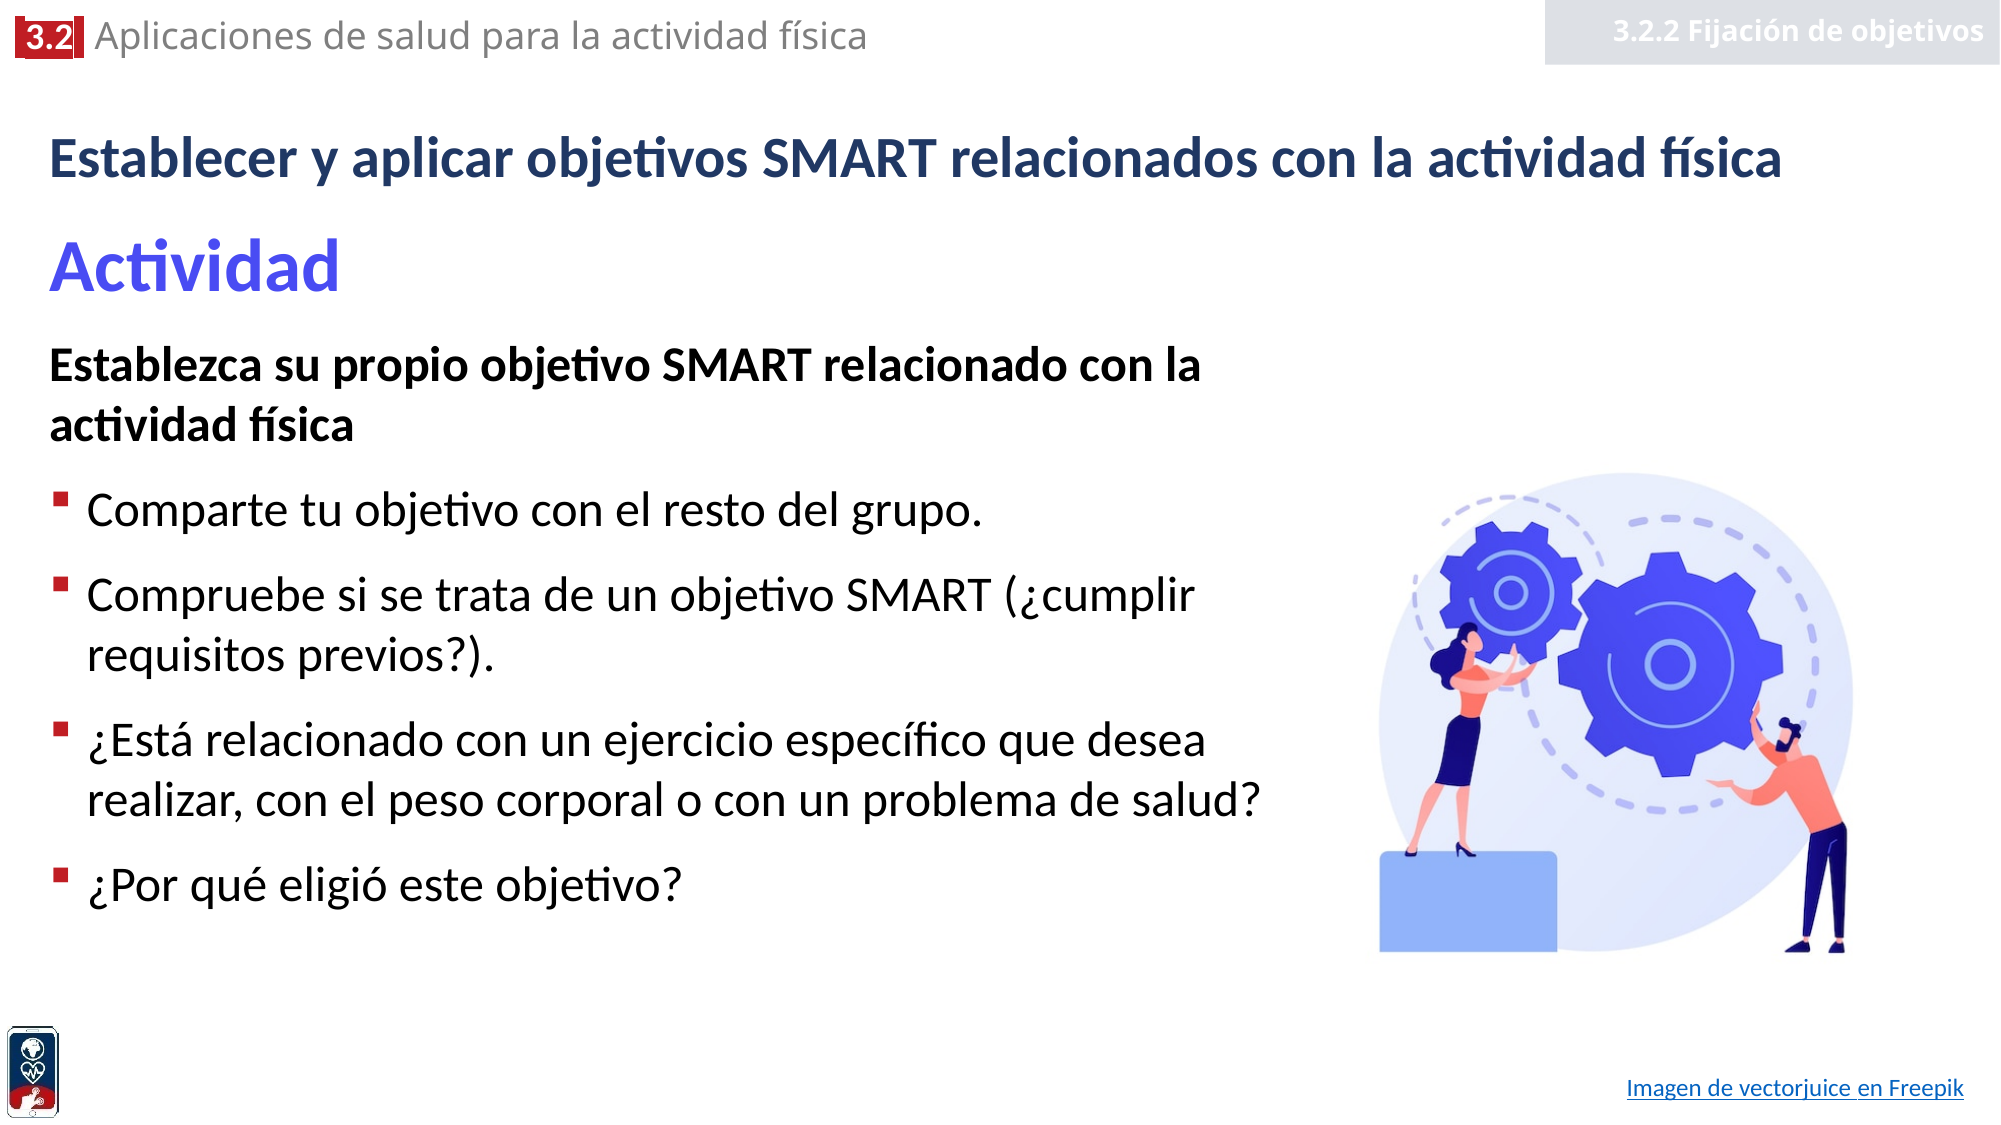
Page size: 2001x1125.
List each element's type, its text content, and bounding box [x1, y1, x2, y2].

picture [1300, 395, 1936, 1031]
text_box Imagen de vectorjuice en Freepik [1448, 1064, 1979, 1110]
title Establecer y aplicar objetivos SMART relacionados con la actividad física [34, 109, 1849, 209]
picture [7, 1026, 59, 1118]
text_box 3.2.2 Fijación de objetivos [1545, 0, 2000, 65]
list Actividad Establezca su propio objetivo SMART relacionado con la actividad física Comparte tu objetivo con el resto del grupo. Compruebe si se trata de un objetivo SMART (¿cumplir requisitos previos?). ¿Está relacionado con un ejercicio específico que desea realizar, con el peso corporal o con un problema de salud? ¿Por qué eligió este objetivo? [34, 208, 1355, 1065]
